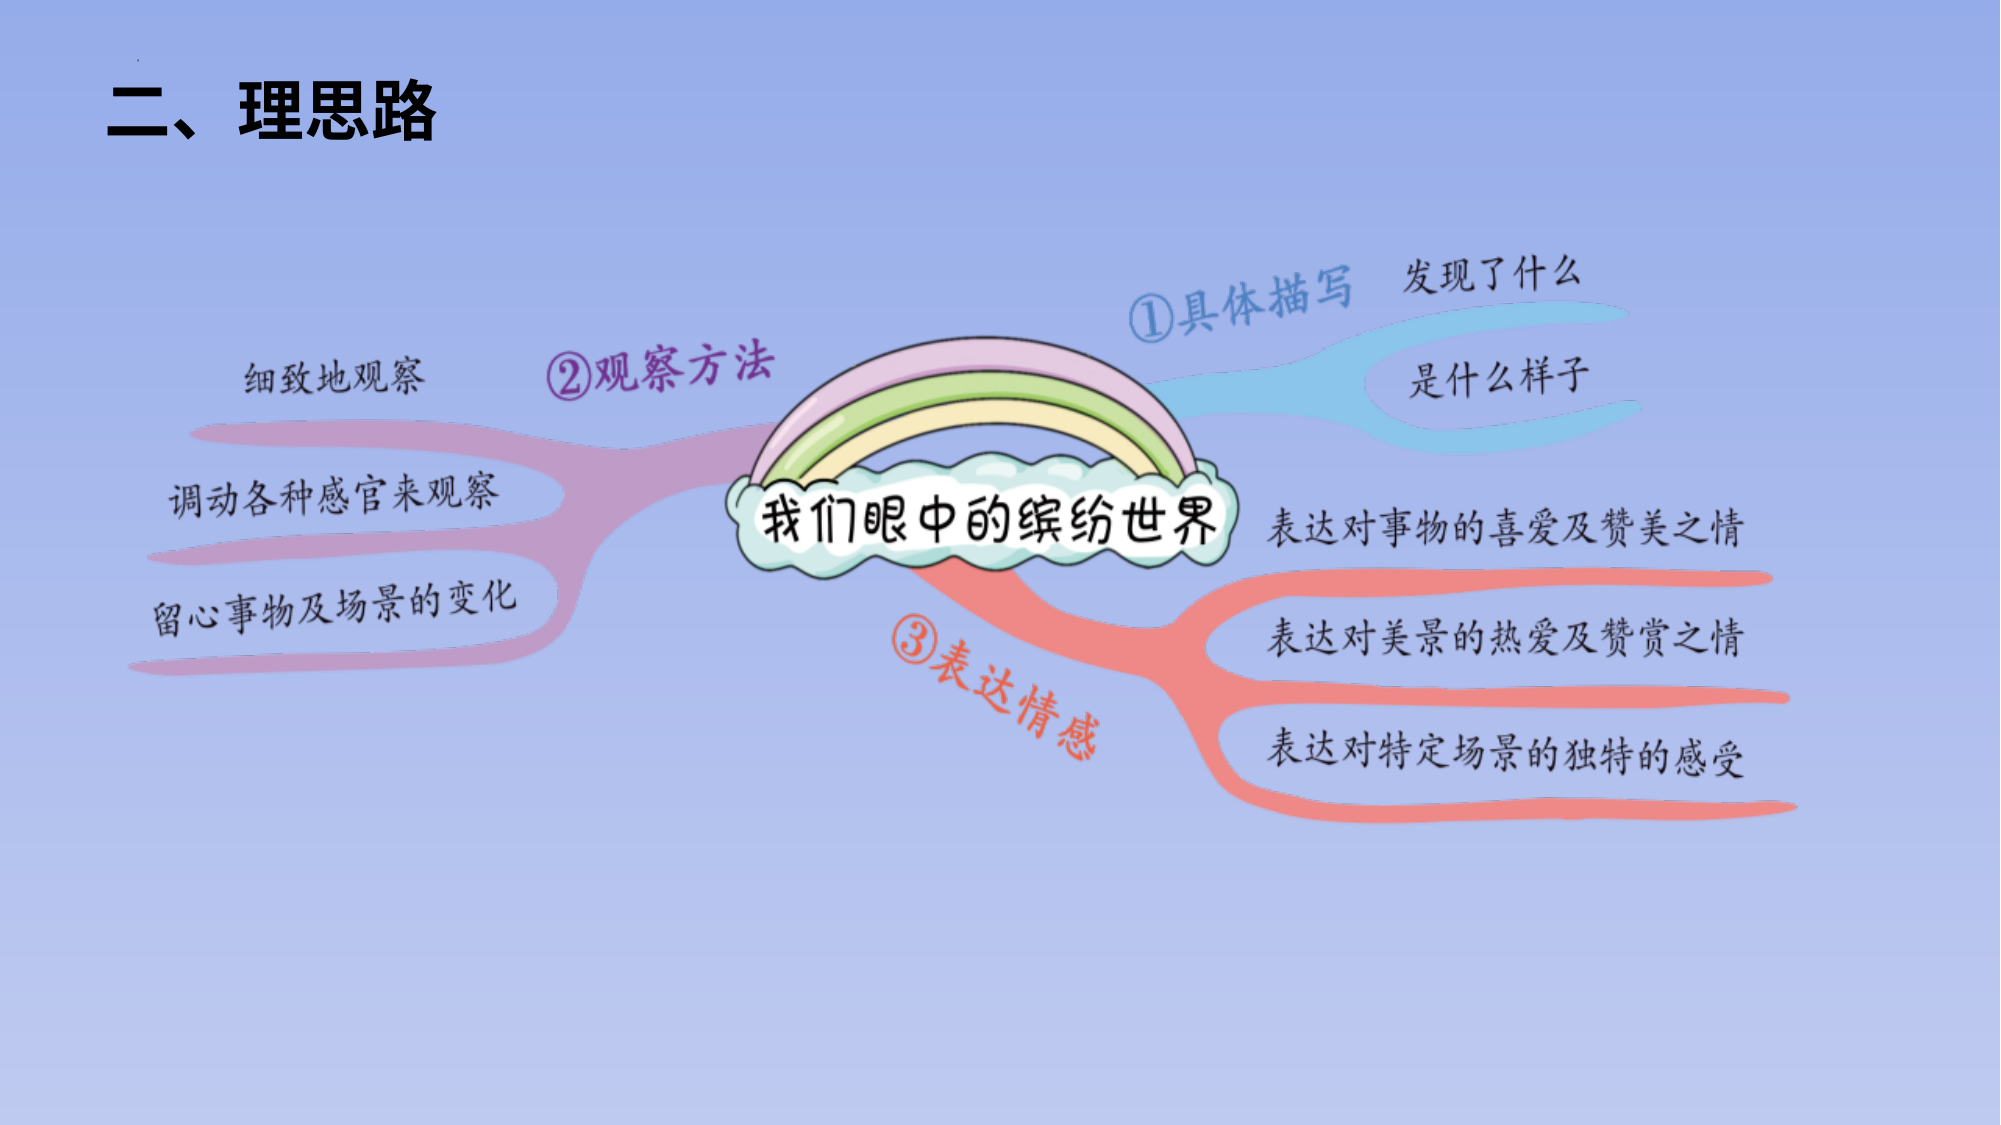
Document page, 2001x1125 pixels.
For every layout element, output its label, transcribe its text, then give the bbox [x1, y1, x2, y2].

text_box 二、理思路 [89, 61, 492, 156]
picture [21, 229, 1979, 926]
